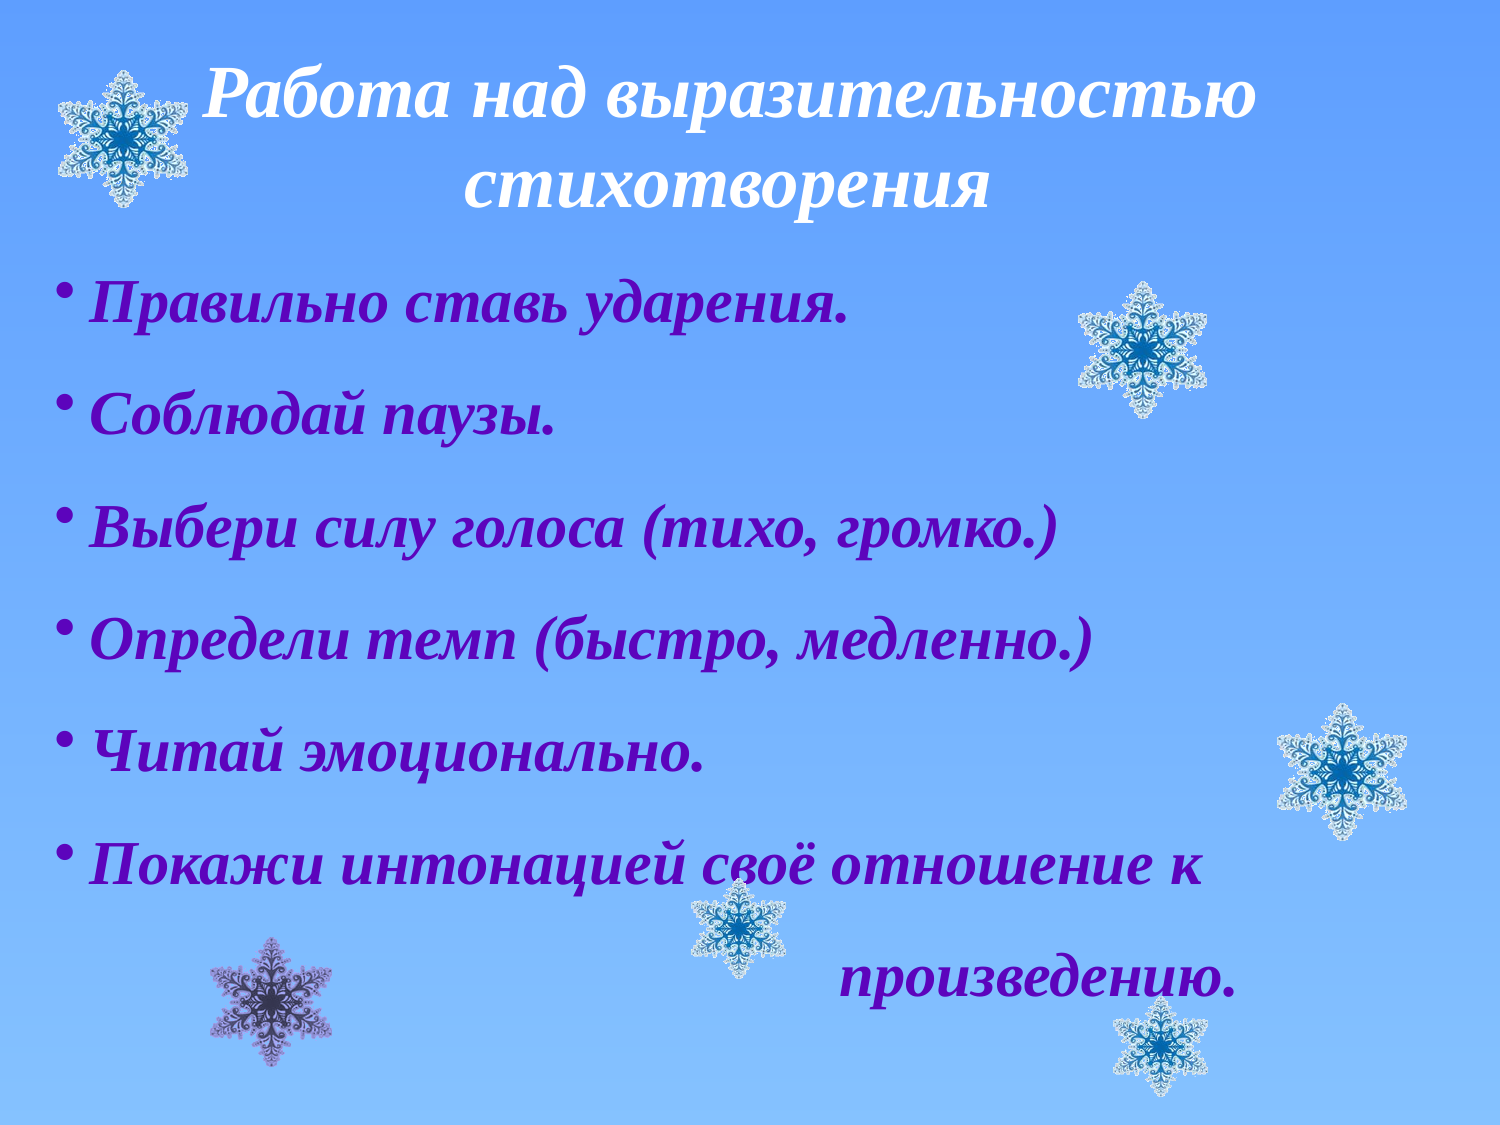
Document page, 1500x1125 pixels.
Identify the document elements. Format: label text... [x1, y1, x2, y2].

picture [1277, 702, 1407, 841]
picture [691, 878, 786, 980]
picture [210, 937, 332, 1067]
text_box Работа над выразительностью стихотворения Правильно ставь ударения. Соблюдай паузы. Выбери силу голоса (тихо, громко.) Определи темп (быстро, медленно.) Читай эмоционально. Покажи интонацией своё отношение к произведению. [0, 35, 1500, 1017]
picture [58, 70, 188, 209]
picture [1077, 280, 1208, 419]
picture [1112, 995, 1208, 1097]
